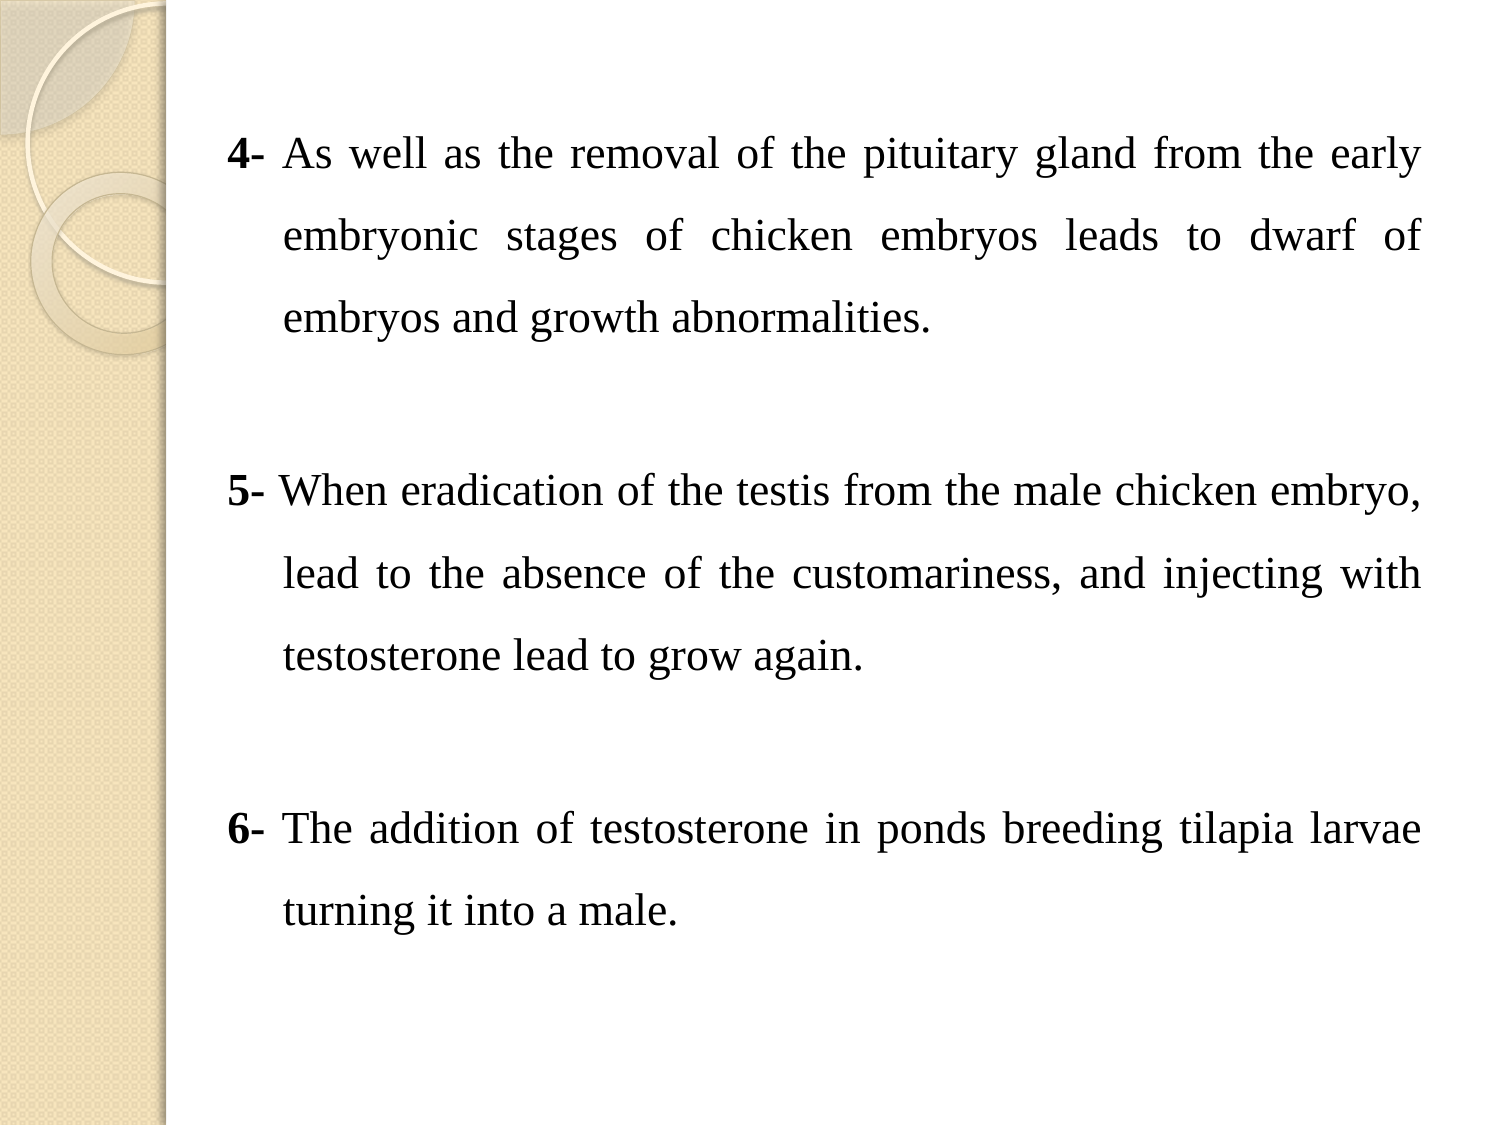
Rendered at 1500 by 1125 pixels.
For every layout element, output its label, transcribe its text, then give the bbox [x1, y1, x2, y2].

text_box 5- When eradication of the testis from the male chicken embryo, lead to the absence of the customariness, and injecting with testosterone lead to grow again. [212, 424, 1438, 687]
text_box 4- As well as the removal of the pituitary gland from the early embryonic stages of chicken embryos leads to dwarf of embryos and growth abnormalities. [212, 87, 1438, 350]
text_box 6- The addition of testosterone in ponds breeding tilapia larvae turning it into a male. [212, 762, 1438, 943]
